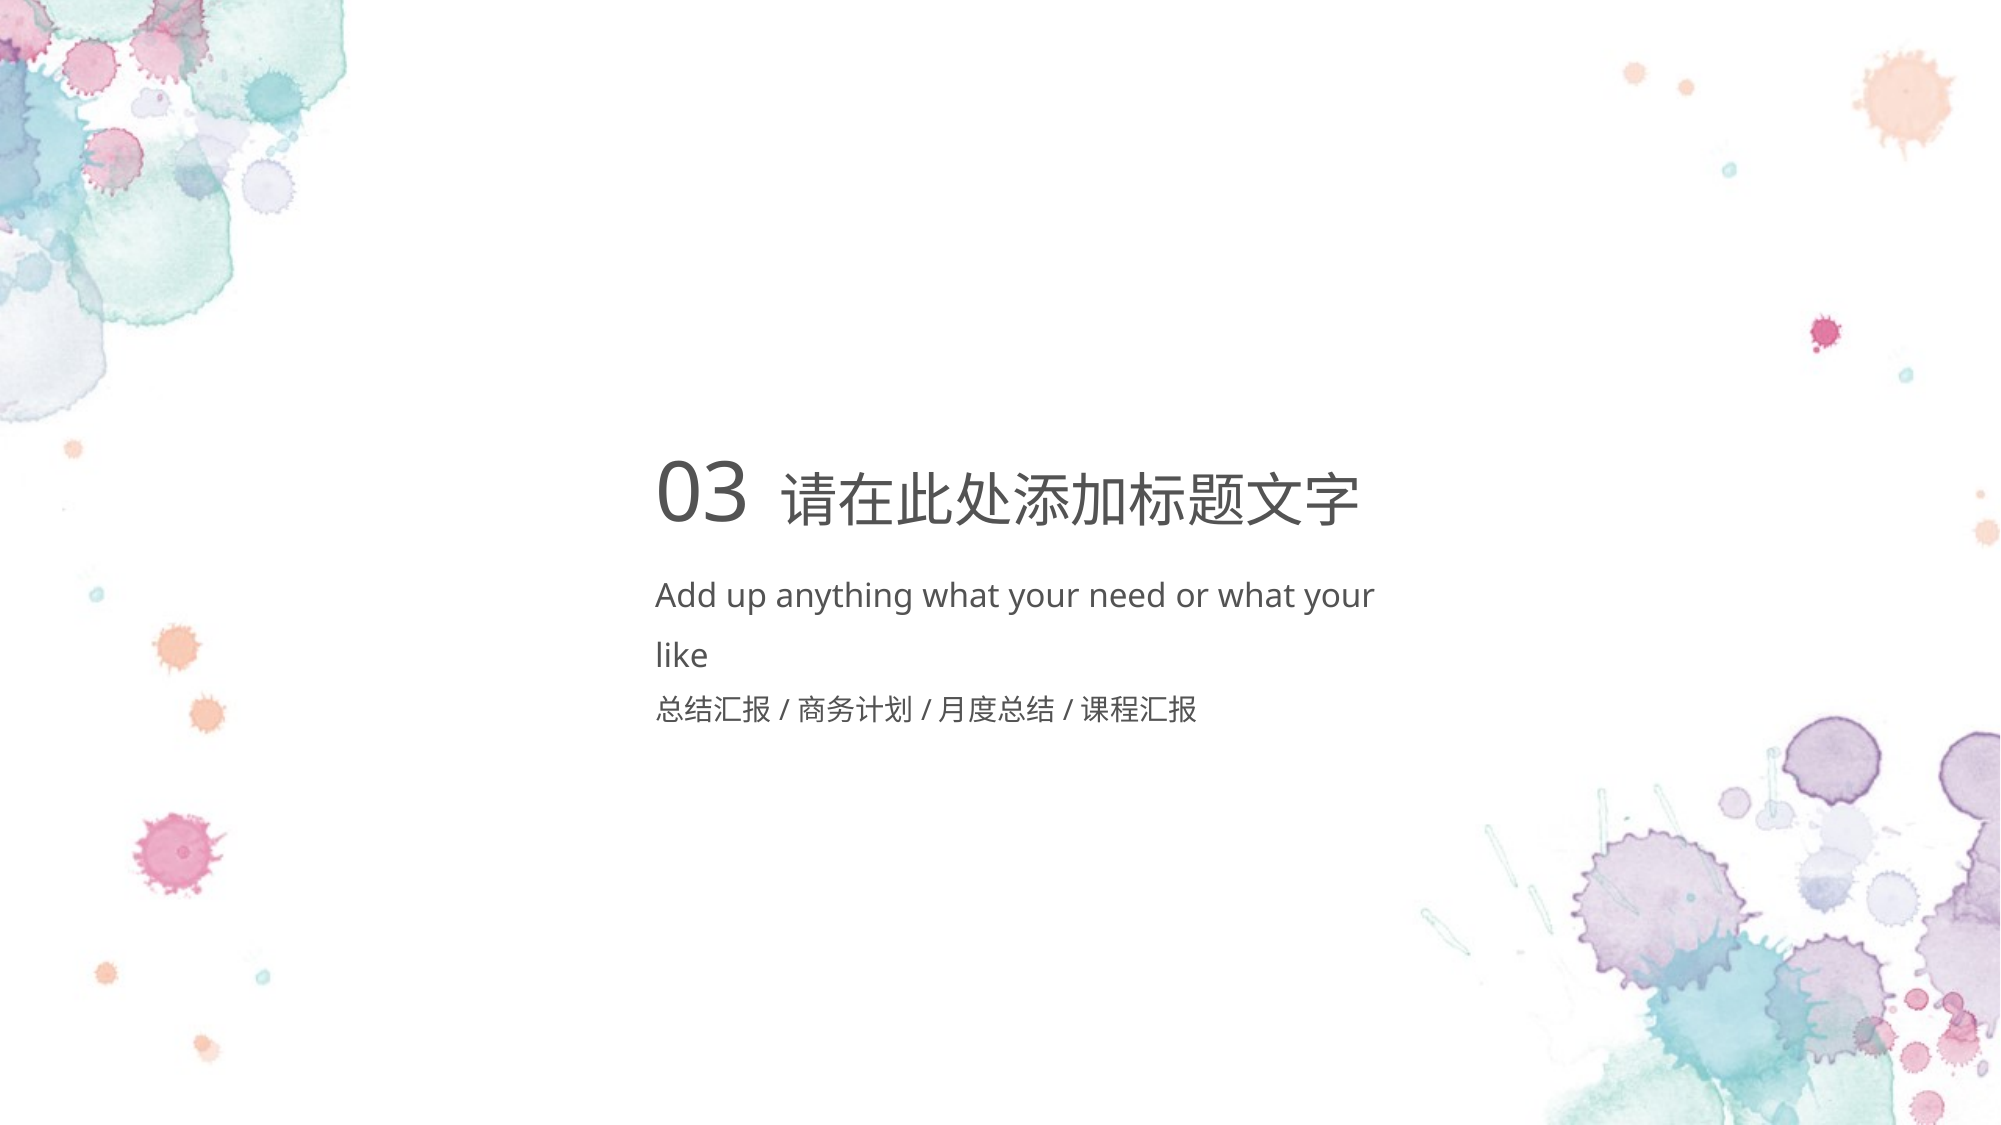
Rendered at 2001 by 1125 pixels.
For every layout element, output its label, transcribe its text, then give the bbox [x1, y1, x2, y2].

text_box Add up anything what your need or what your like 总结汇报/商务计划/月度总结/课程汇报 [640, 546, 1418, 734]
picture [0, 0, 2001, 1125]
text_box 03 请在此处添加标题文字 [640, 430, 1442, 546]
